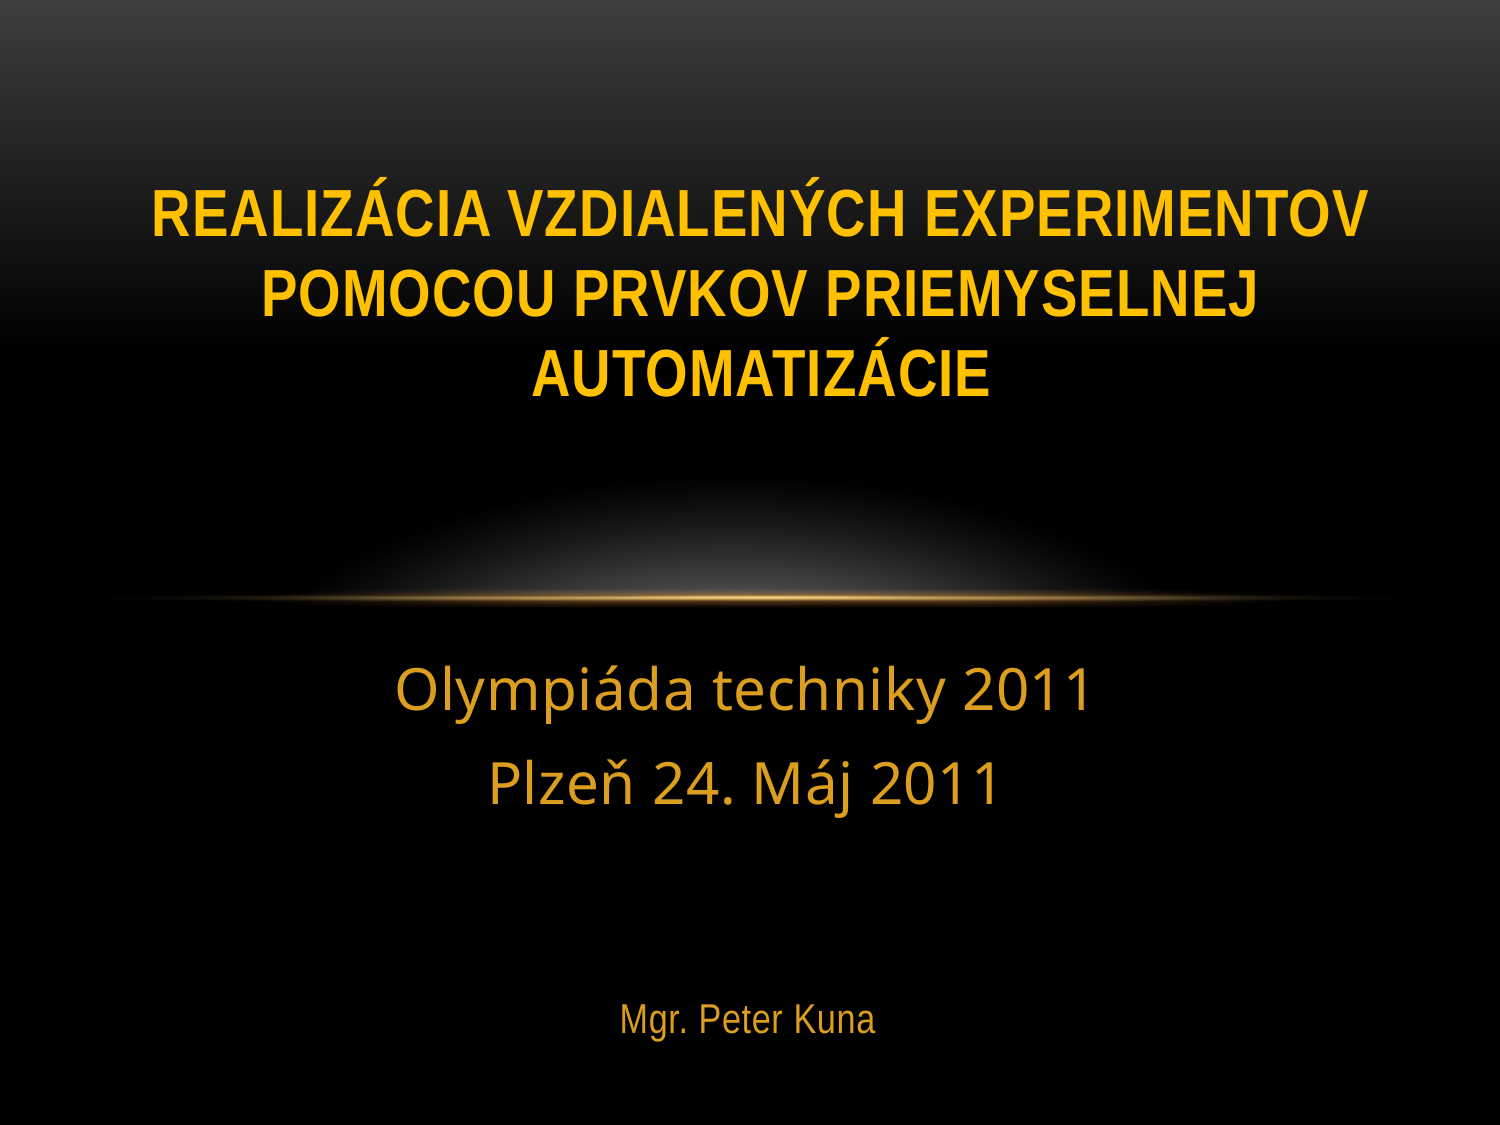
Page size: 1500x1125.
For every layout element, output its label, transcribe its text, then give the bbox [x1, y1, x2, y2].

text_box Olympiáda techniky 2011 Plzeň 24. Máj 2011 [281, 644, 1212, 844]
text_box Mgr. Peter Kuna [581, 984, 914, 1067]
picture [0, 0, 1500, 750]
title REALIZÁCIA Vzdialených experimentov pomocou prvkov priemyselnej automatizácie [124, 175, 1400, 417]
